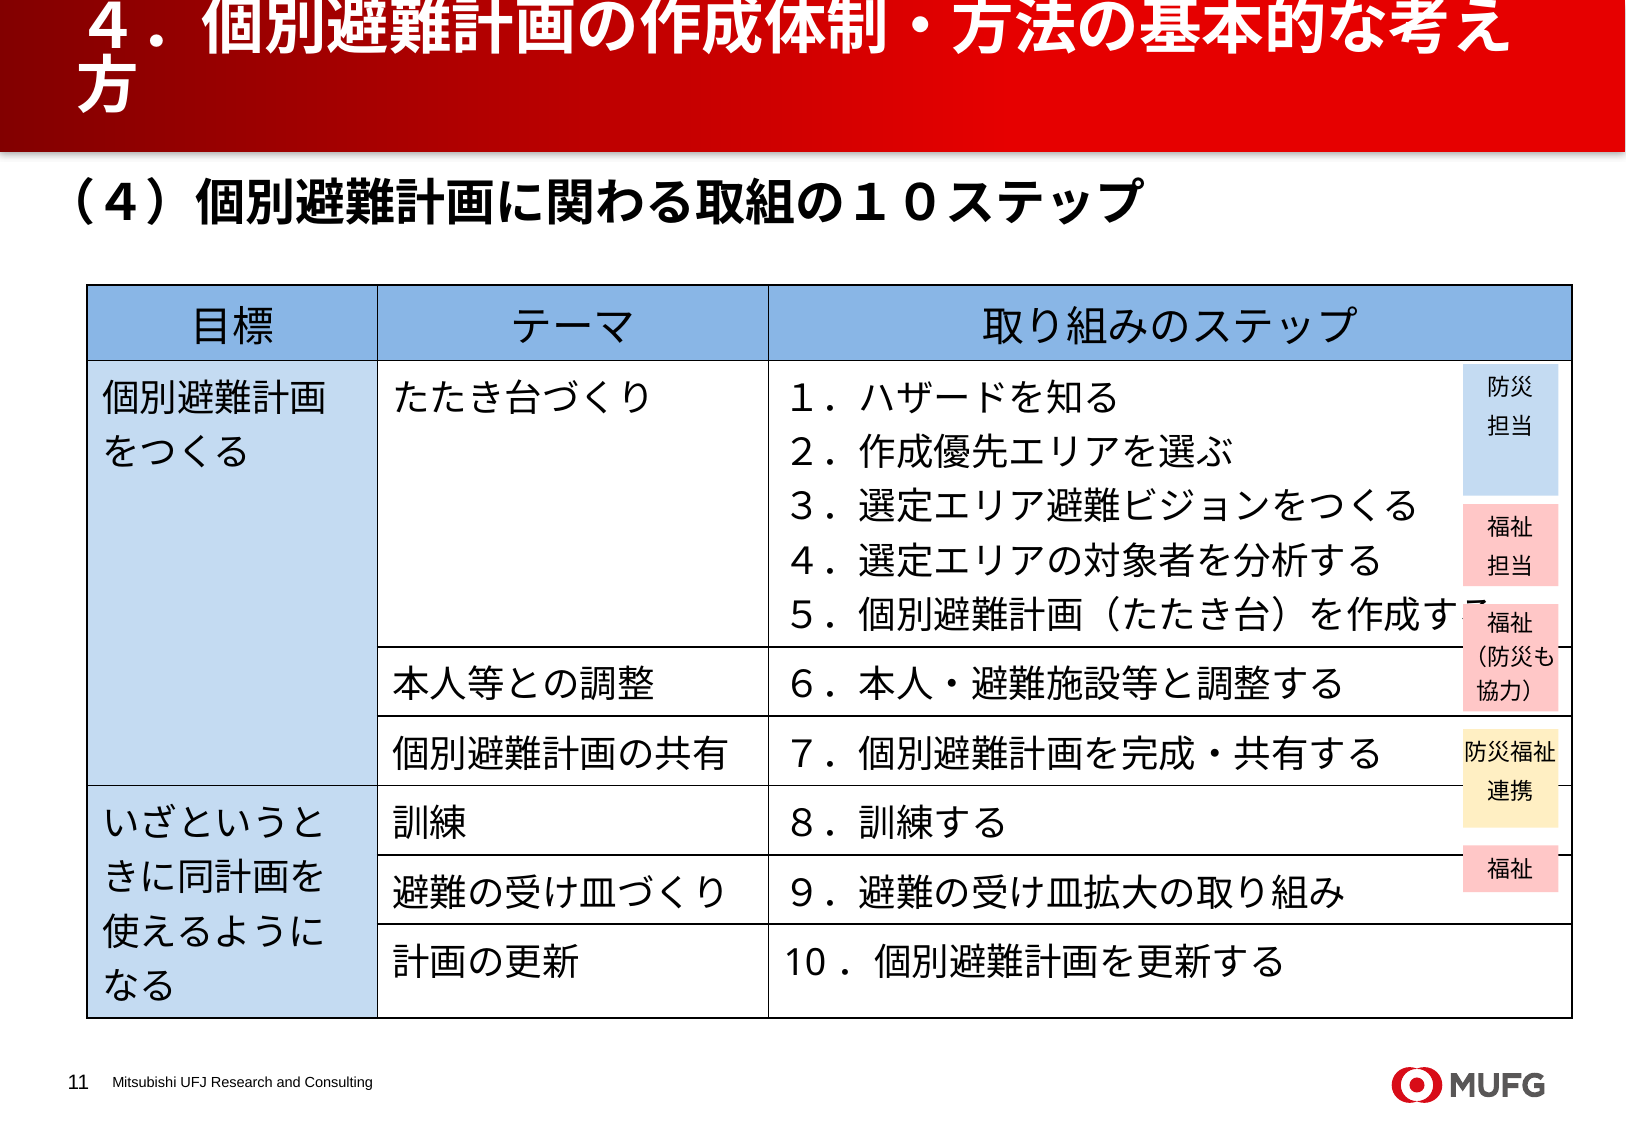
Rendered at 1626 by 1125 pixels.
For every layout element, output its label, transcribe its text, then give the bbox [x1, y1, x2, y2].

text_box 福祉 担当 [1463, 504, 1559, 587]
text_box （４）個別避難計画に関わる取組の１０ステップ [36, 161, 1573, 244]
table_cell ９．避難の受け皿拡大の取り組み [769, 856, 1571, 923]
table_header テーマ [378, 286, 768, 360]
table_cell 個別避難計画をつくる [88, 361, 377, 785]
table_cell ８．訓練する [769, 786, 1571, 854]
text_box 福祉 （防災も 協力） [1463, 604, 1559, 712]
text_box 防災福祉 連携 [1463, 729, 1559, 828]
table_header 取り組みのステップ [769, 286, 1571, 360]
table_header 目標 [88, 286, 377, 360]
table_cell いざというときに同計画を使えるようになる [88, 786, 377, 1017]
text_box 福祉 [1463, 845, 1559, 893]
table_cell 避難の受け皿づくり [378, 856, 768, 923]
title ４．個別避難計画の作成体制・方法の基本的な考え方 [67, 42, 1557, 120]
table_cell 10．個別避難計画を更新する [769, 925, 1571, 1017]
table_cell 本人等との調整 [378, 648, 768, 715]
table_cell 個別避難計画の共有 [378, 717, 768, 785]
table_cell 計画の更新 [378, 925, 768, 1017]
table_cell ７．個別避難計画を完成・共有する [769, 717, 1571, 785]
table_cell 訓練 [378, 786, 768, 854]
text_box 防災 担当 [1463, 364, 1559, 496]
table_cell たたき台づくり [378, 361, 768, 646]
table_cell ６．本人・避難施設等と調整する [769, 648, 1571, 715]
table_cell １．ハザードを知る ２．作成優先エリアを選ぶ ３．選定エリア避難ビジョンをつくる ４．選定エリアの対象者を分析する ５．個別避難計画（たたき台）を作成する [769, 361, 1571, 646]
